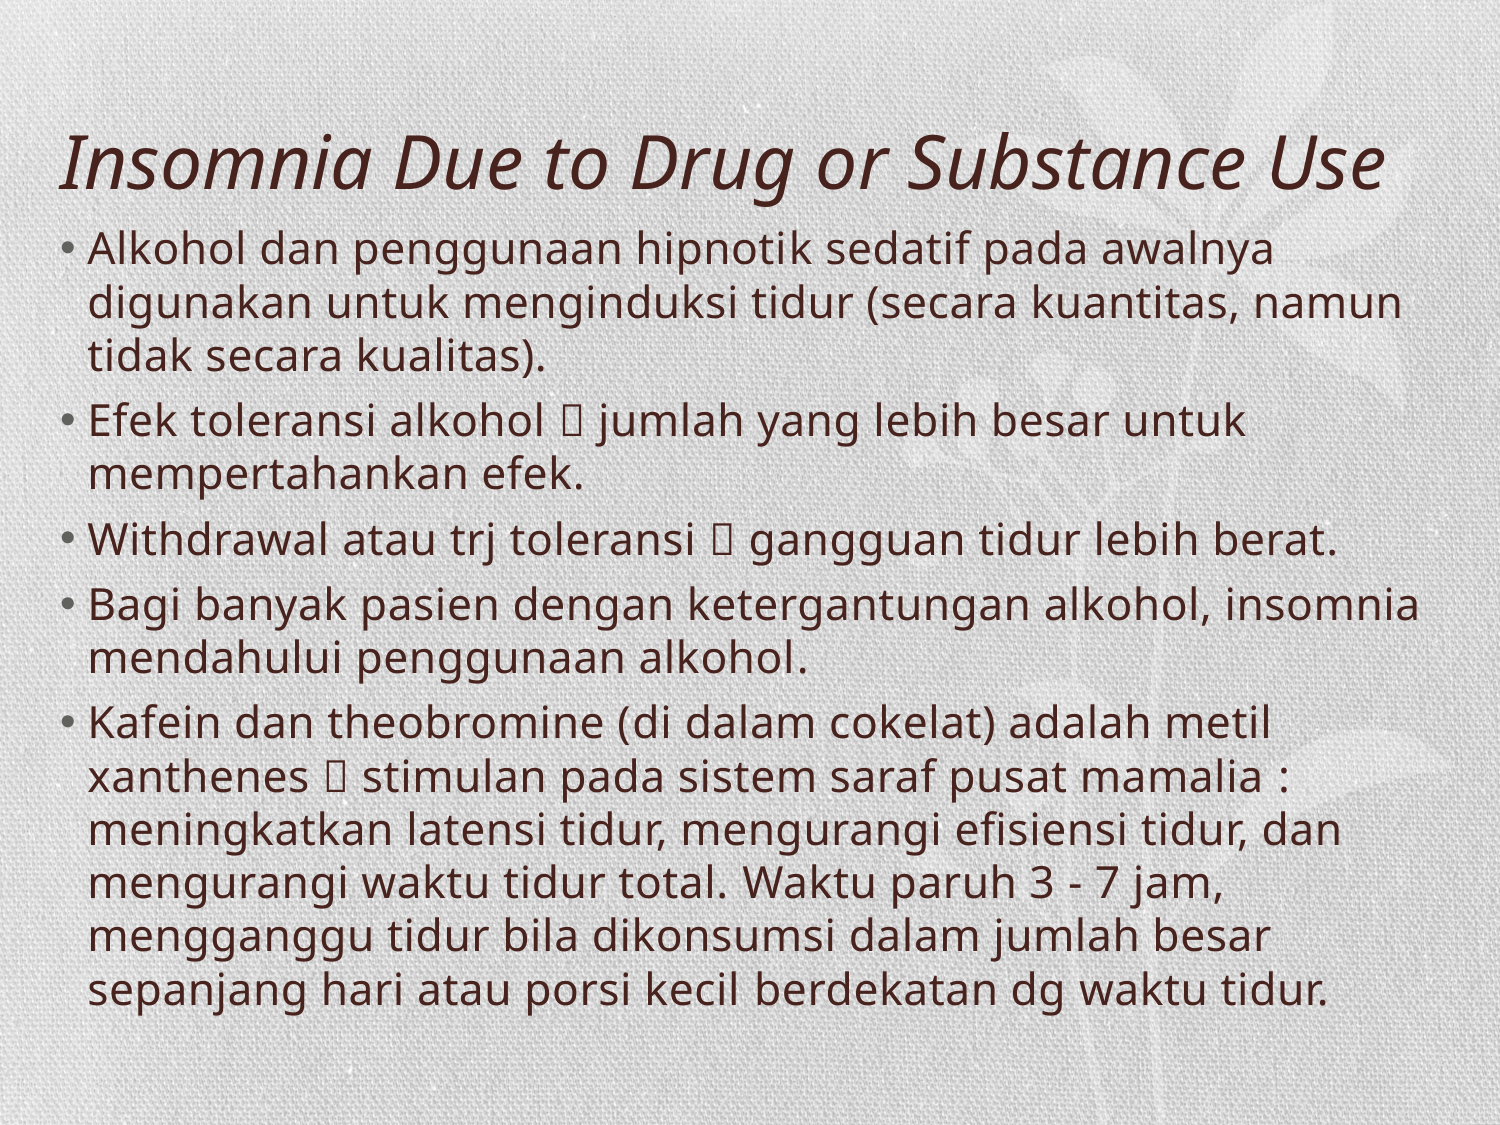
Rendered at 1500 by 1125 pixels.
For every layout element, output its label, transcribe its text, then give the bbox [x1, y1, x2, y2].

title Insomnia Due to Drug or Substance Use [45, 37, 1455, 213]
list Alkohol dan penggunaan hipnotik sedatif pada awalnya digunakan untuk menginduksi tidur (secara kuantitas, namun tidak secara kualitas). Efek toleransi alkohol  jumlah yang lebih besar untuk mempertahankan efek. Withdrawal atau trj toleransi  gangguan tidur lebih berat. Bagi banyak pasien dengan ketergantungan alkohol, insomnia mendahului penggunaan alkohol. Kafein dan theobromine (di dalam cokelat) adalah metil xanthenes  stimulan pada sistem saraf pusat mamalia : meningkatkan latensi tidur, mengurangi efisiensi tidur, dan mengurangi waktu tidur total. Waktu paruh 3 - 7 jam, mengganggu tidur bila dikonsumsi dalam jumlah besar sepanjang hari atau porsi kecil berdekatan dg waktu tidur. [45, 213, 1455, 1023]
